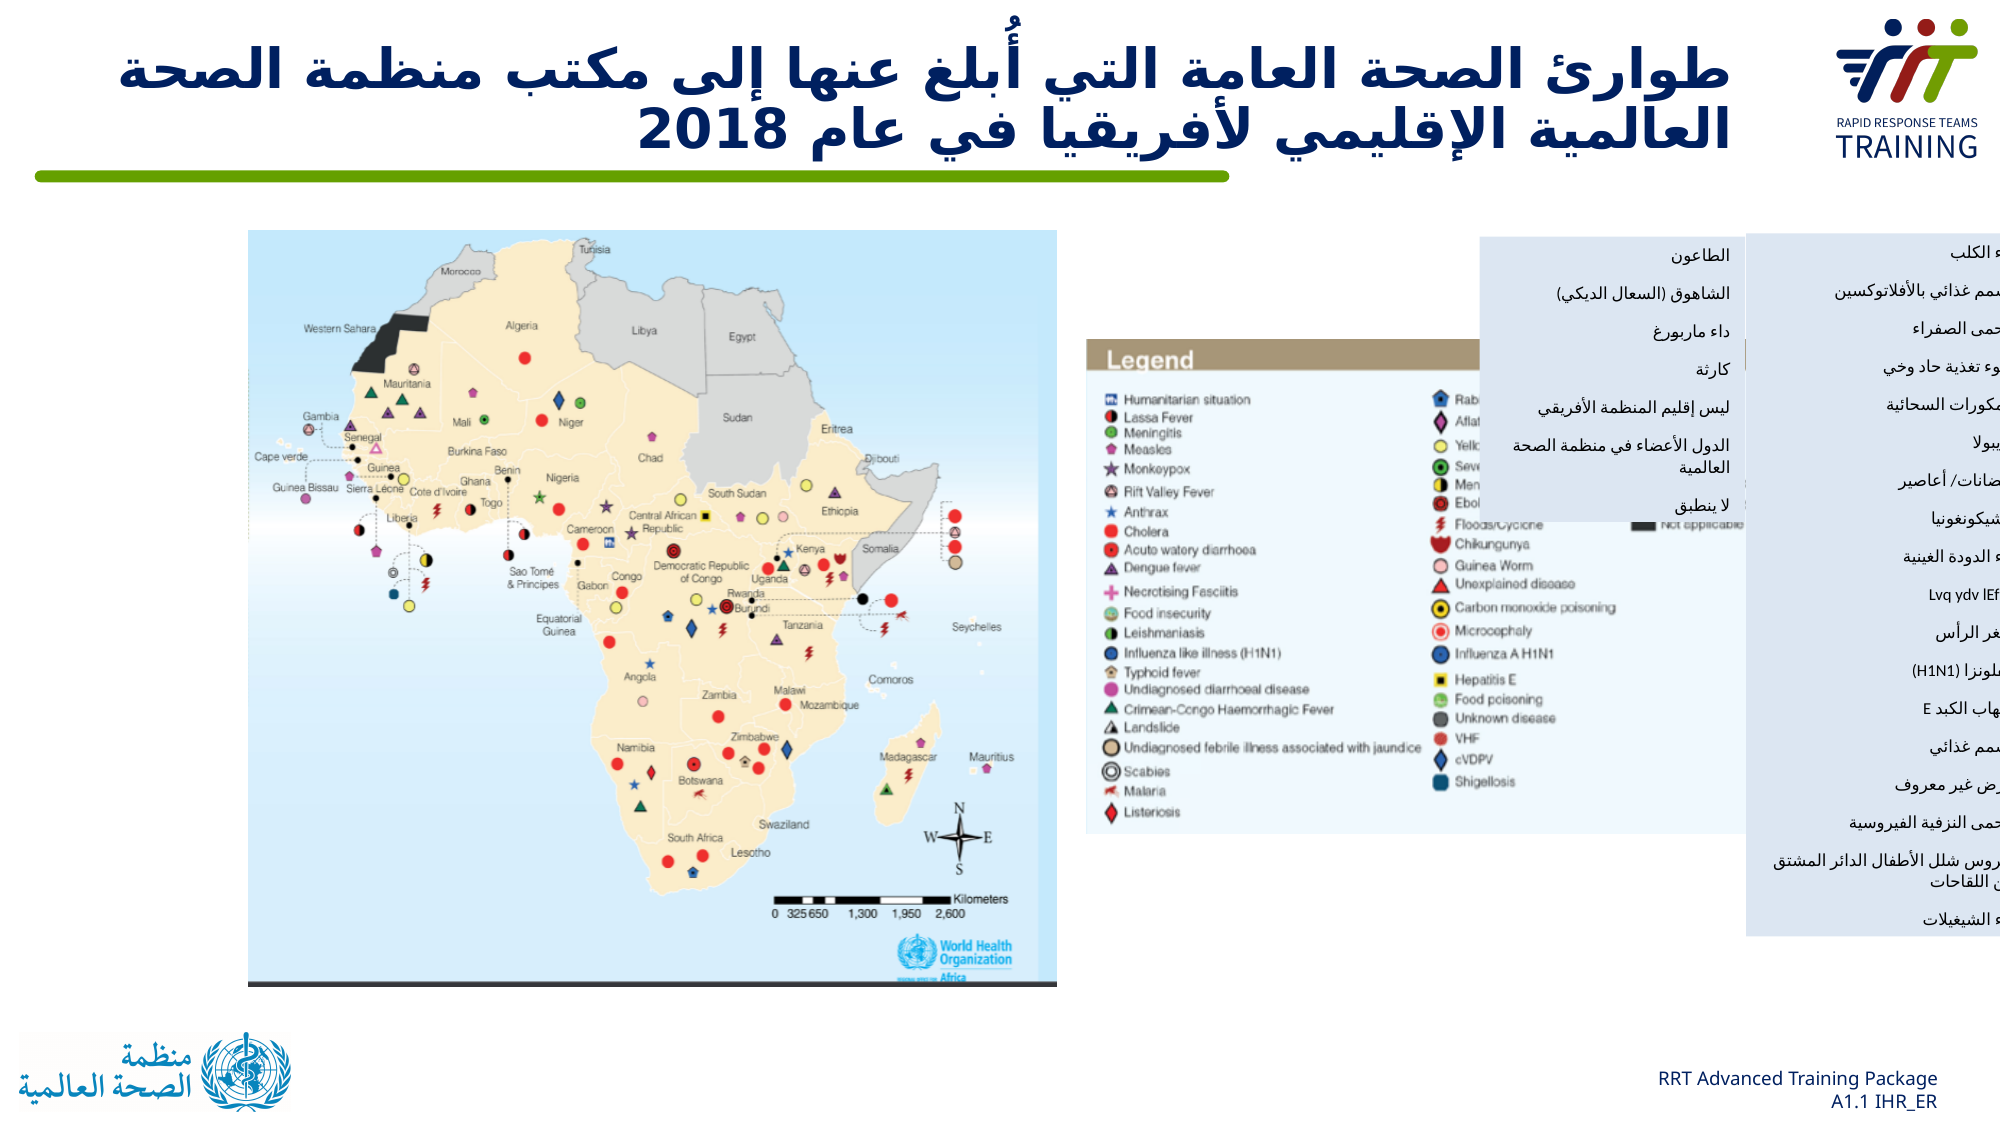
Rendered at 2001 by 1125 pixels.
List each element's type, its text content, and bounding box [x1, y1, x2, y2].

text_box الطاعون الشاهوق (السعال الديكي) داء ماربورغ كارثة ليس إقليم المنظمة الأفريقي الدول الأعضاء في منظمة الصحة العالمية لا ينطبق [1479, 236, 1746, 337]
picture [1835, 19, 1978, 167]
picture [19, 1032, 291, 1112]
picture [1086, 339, 1826, 834]
text_box داء الكلب تسمم غذائي بالأفلاتوكسين الحمى الصفراء سوء تغذية حاد وخي المكورات السحائية الإيبولا فيضانات/ أعاصير الشيكونغونيا داء الدودة الغينية Lvq ydv lEfvv صغر الرأس إنفلونزا (H1N1) التهاب الكبد E تسمم غذائي مرض غير معروف الحمى النزفية الفيروسية فيروس شلل الأطفال الدائر المشتق من اللقاحات داء الشيغيلات [1746, 233, 2000, 937]
text_box [34, 170, 1230, 183]
title طوارئ الصحة العامة التي أُبلغ عنها إلى مكتب منظمة الصحة العالمية الإقليمي لأفريقيا في عام 2018 [40, 28, 1742, 172]
picture [248, 1047, 254, 1056]
picture [247, 229, 1057, 987]
